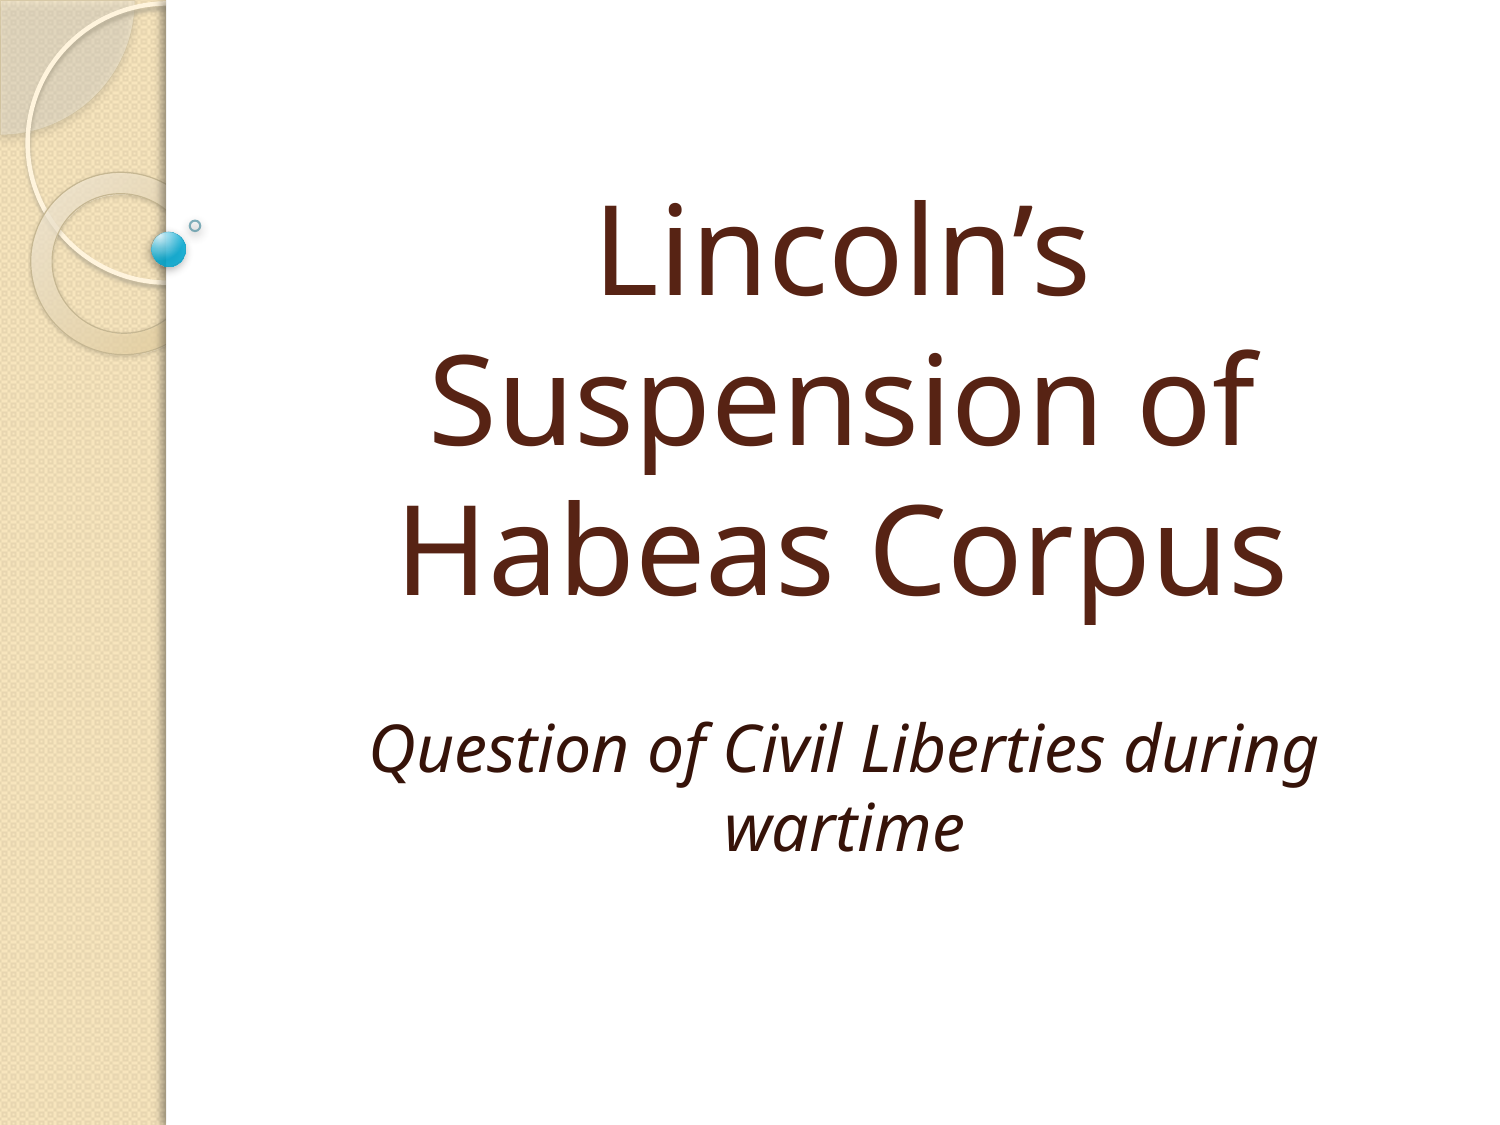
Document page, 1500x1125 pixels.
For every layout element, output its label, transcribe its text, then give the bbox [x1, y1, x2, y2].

subtitle Question of Civil Liberties during wartime [235, 706, 1450, 873]
title Lincoln’s Suspension of Habeas Corpus [234, 59, 1450, 629]
